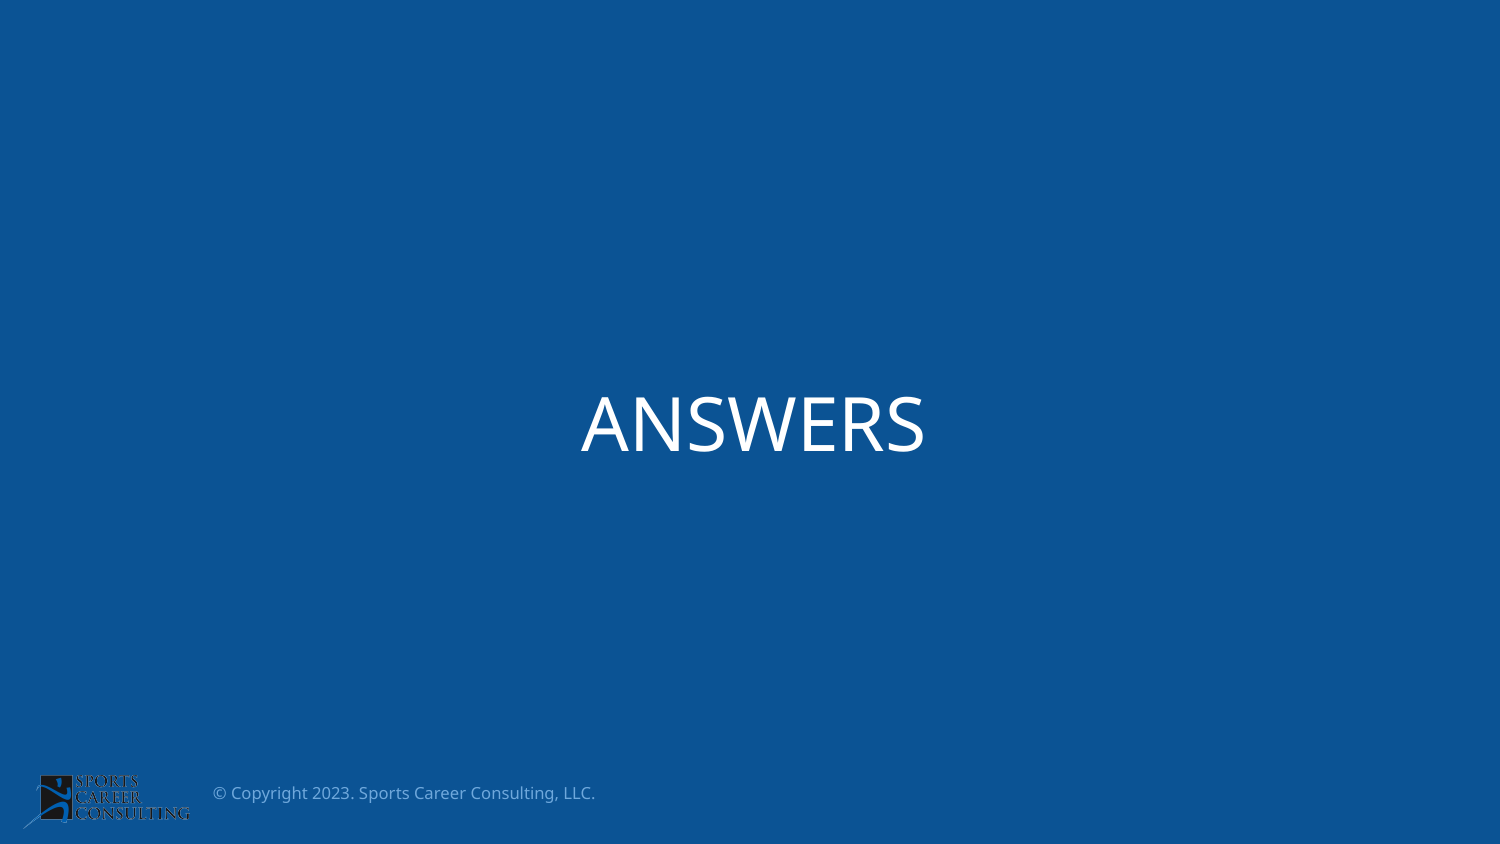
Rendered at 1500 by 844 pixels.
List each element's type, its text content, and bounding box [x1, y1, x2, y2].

picture [22, 774, 190, 829]
title ANSWERS [110, 351, 1399, 493]
text_box © Copyright 2023. Sports Career Consulting, LLC. [197, 767, 750, 838]
